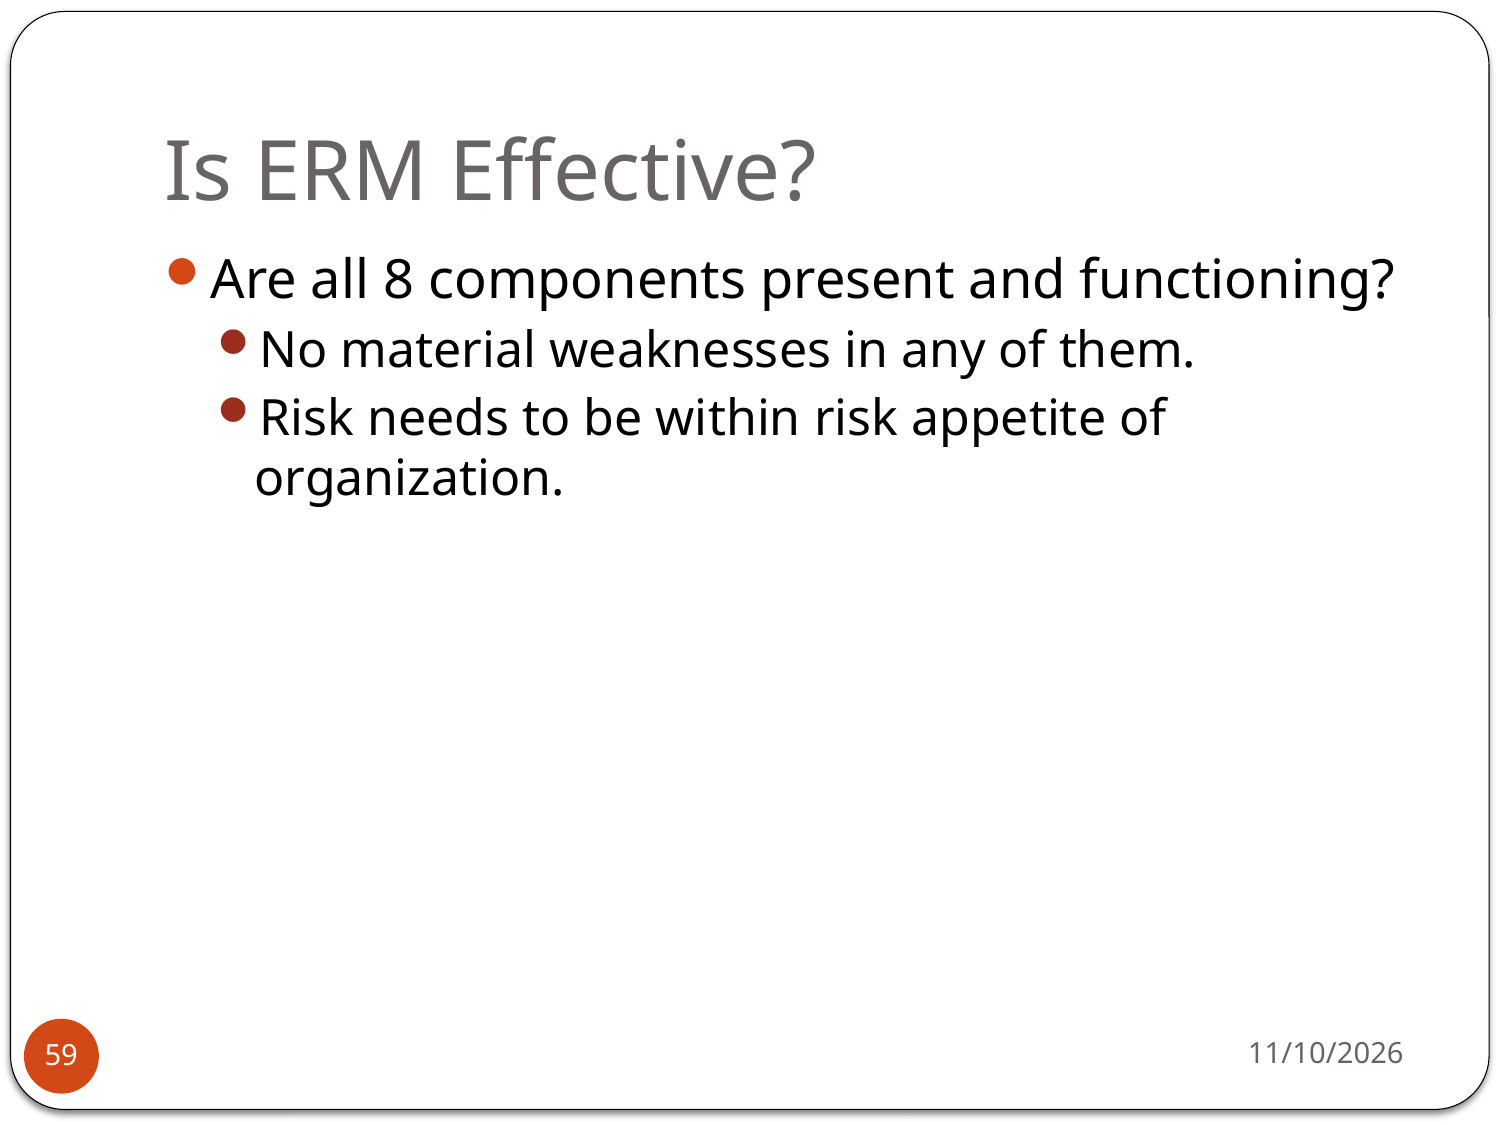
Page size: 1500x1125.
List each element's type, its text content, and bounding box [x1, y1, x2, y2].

title Is ERM Effective? [150, 45, 1425, 233]
slide_number 59 [23, 1018, 99, 1094]
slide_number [1012, 1015, 1419, 1094]
list Are all 8 components present and functioning? No material weaknesses in any of them. Risk needs to be within risk appetite of organization. [150, 237, 1425, 988]
